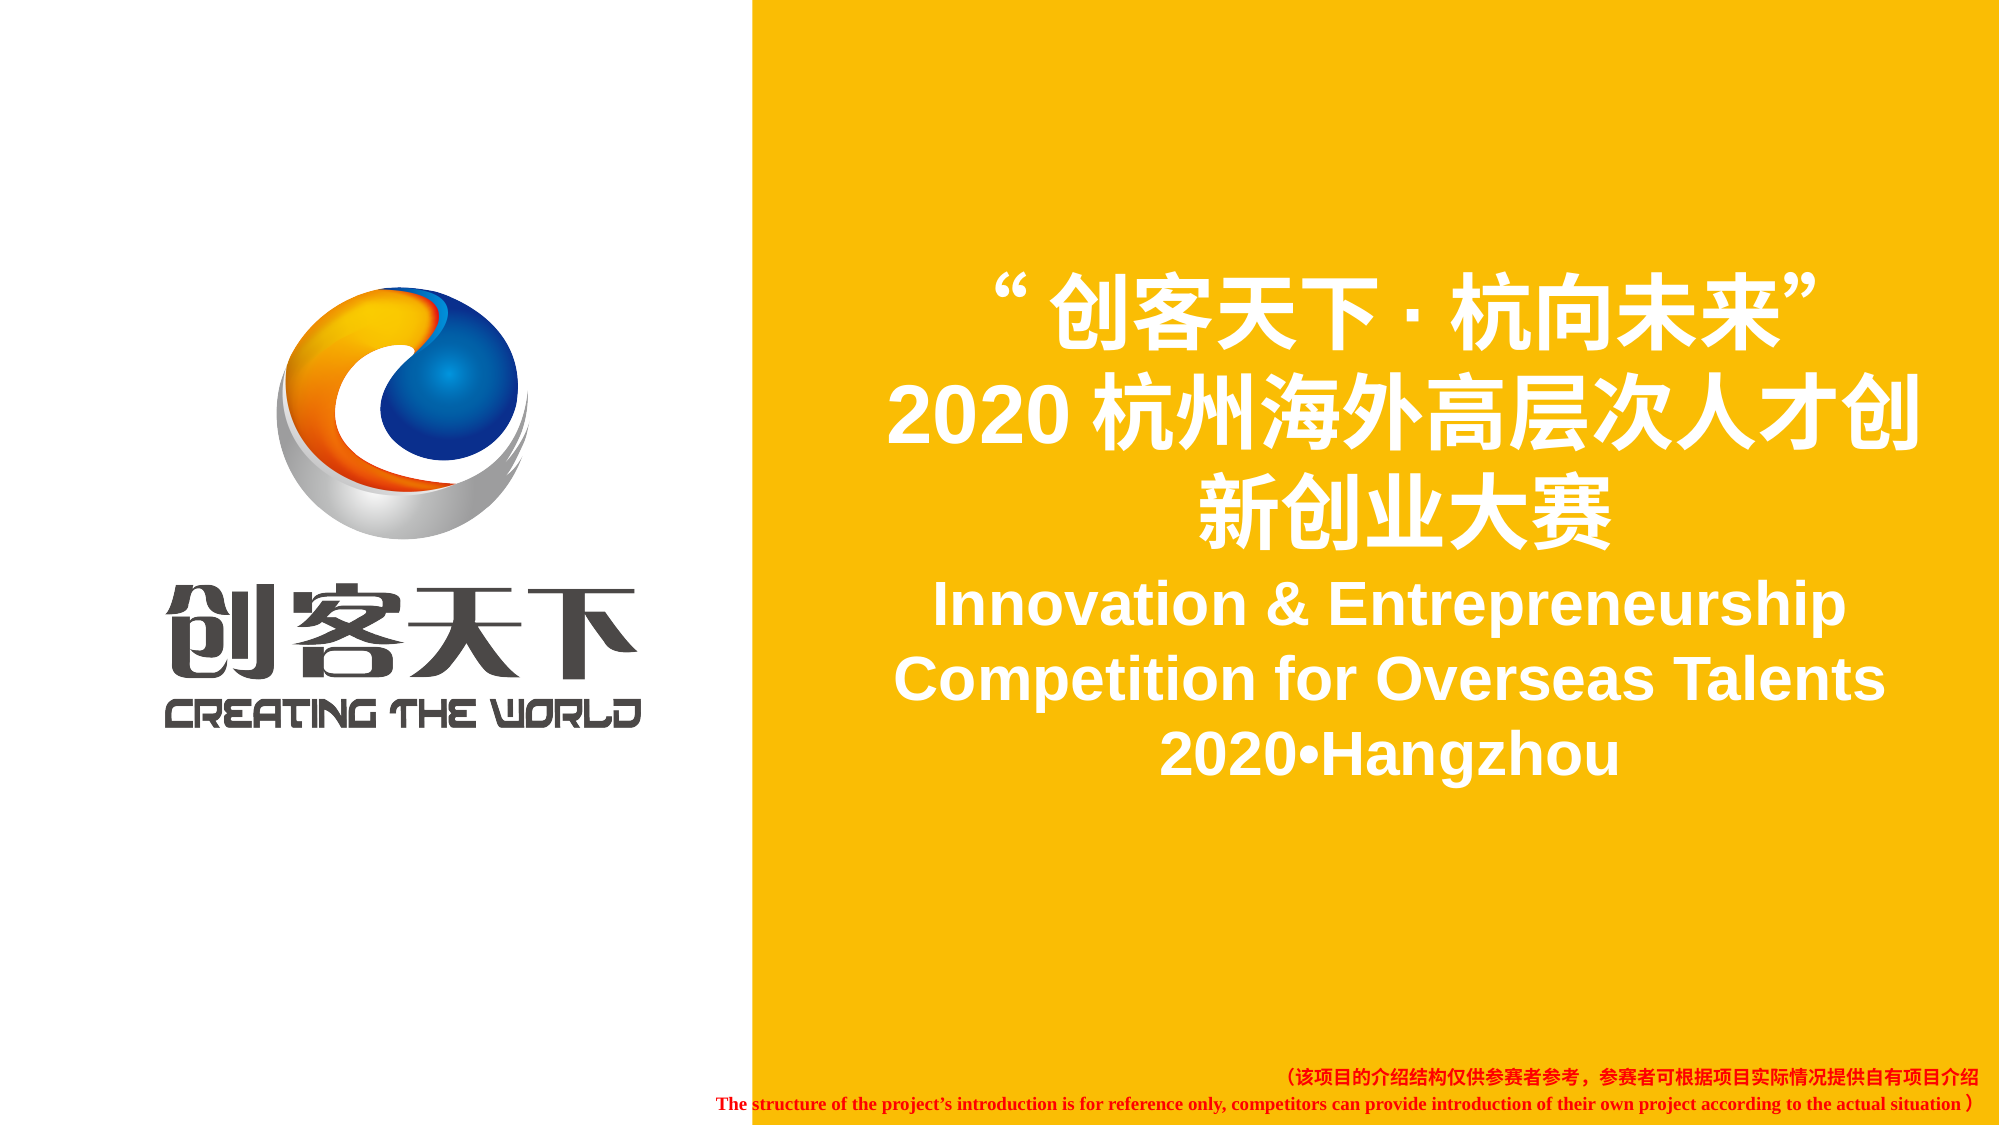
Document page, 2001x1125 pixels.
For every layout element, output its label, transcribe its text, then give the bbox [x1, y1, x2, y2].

picture [165, 287, 641, 728]
text_box Innovation & Entrepreneurship Competition for Overseas Talents 2020•Hangzhou [815, 555, 1967, 796]
text_box [751, 0, 2000, 1125]
text_box “创客天下·杭向未来” 2020杭州海外高层次人才创新创业大赛 [844, 252, 1967, 555]
text_box （该项目的介绍结构仅供参赛者参考，参赛者可根据项目实际情况提供自有项目介绍 The structure of the project’s introduction is for reference only, competitors can provide introduction of their own project according to the actual situation） [689, 1057, 1999, 1125]
